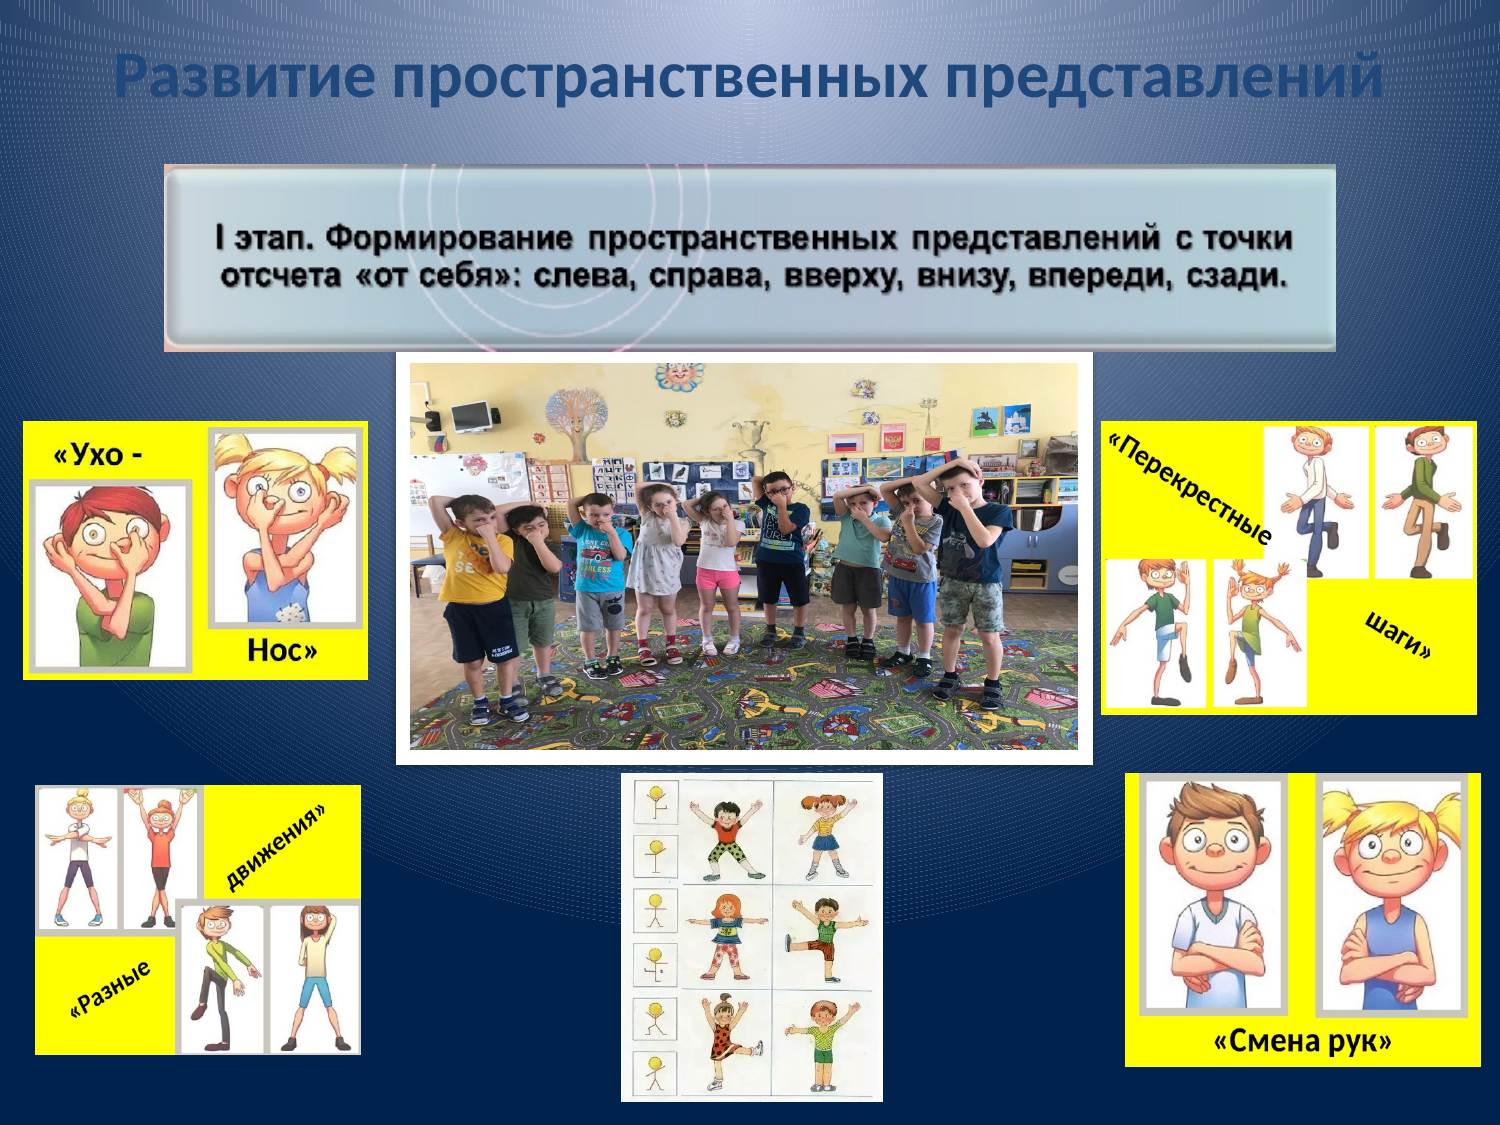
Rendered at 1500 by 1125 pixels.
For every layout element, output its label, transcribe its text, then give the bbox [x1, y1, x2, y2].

picture [1101, 421, 1477, 716]
picture [23, 421, 368, 680]
text_box Развитие пространственных представлений [46, 23, 1454, 119]
picture [1124, 773, 1481, 1067]
picture [34, 784, 361, 1055]
picture [409, 362, 1079, 751]
picture [163, 163, 1337, 352]
picture [620, 773, 883, 1102]
